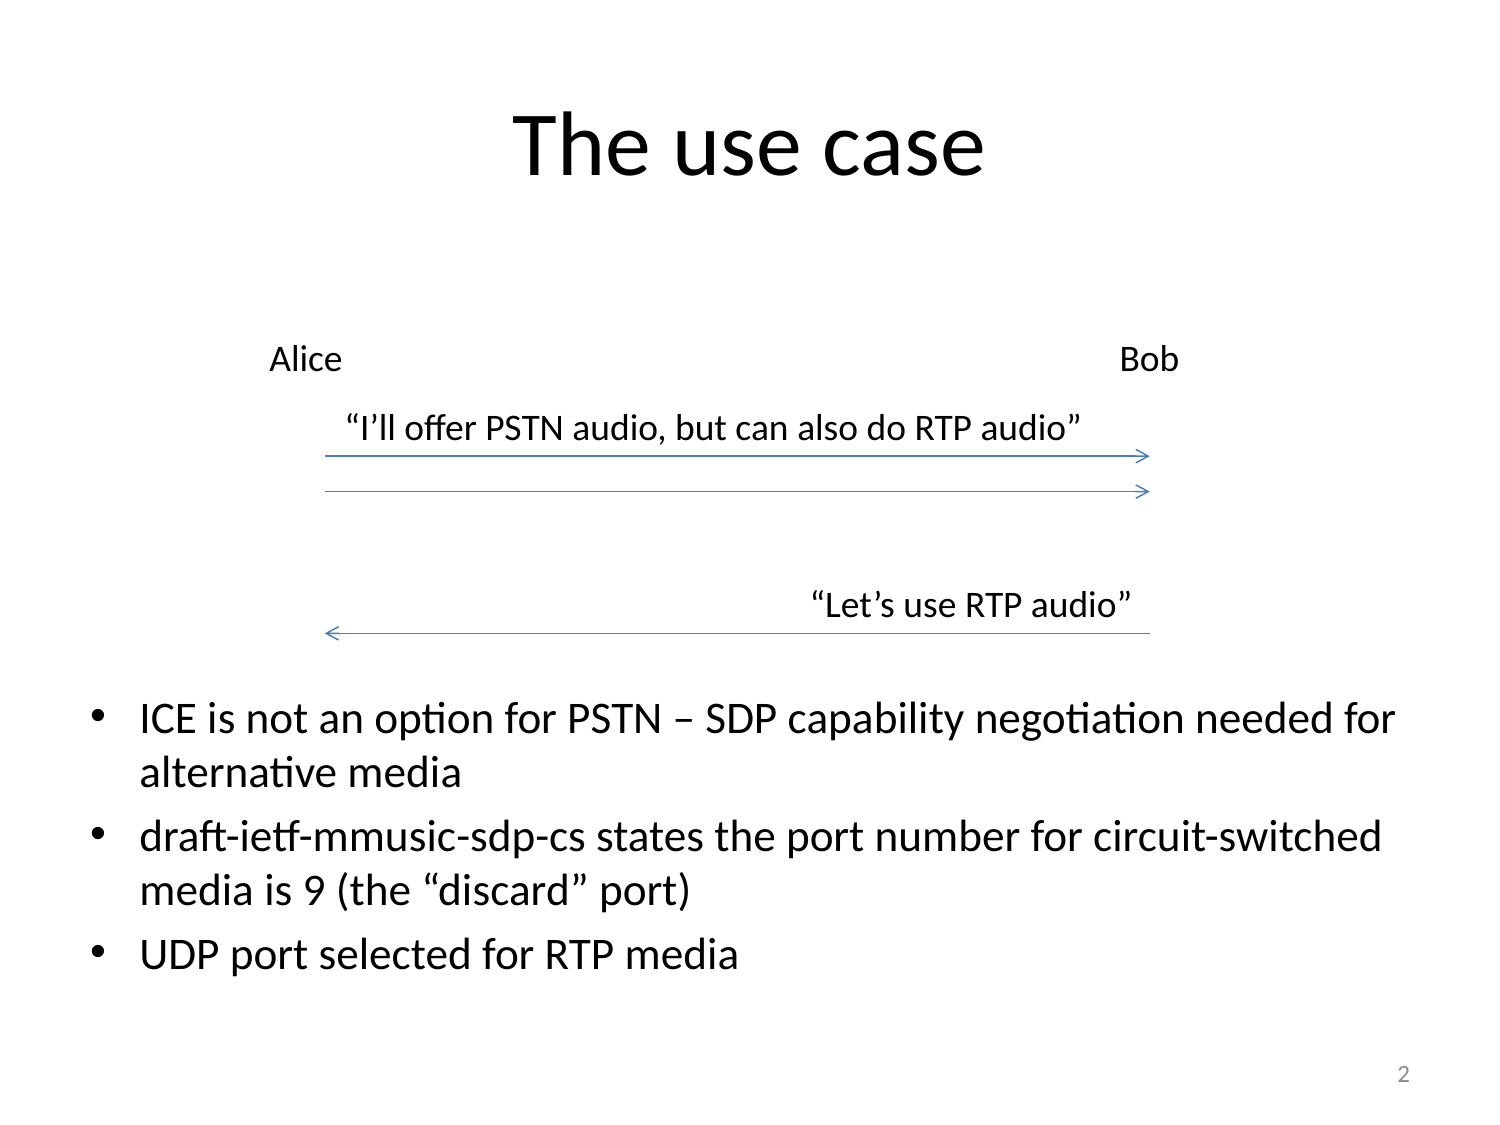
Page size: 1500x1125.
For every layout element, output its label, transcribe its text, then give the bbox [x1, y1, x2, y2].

text_box Bob [1104, 326, 1195, 386]
list ICE is not an option for PSTN – SDP capability negotiation needed for alternative media draft-ietf-mmusic-sdp-cs states the port number for circuit-switched media is 9 (the “discard” port) UDP port selected for RTP media [75, 680, 1425, 988]
text_box “I’ll offer PSTN audio, but can also do RTP audio” [329, 395, 1098, 455]
text_box Alice [254, 326, 358, 386]
text_box “Let’s use RTP audio” [794, 572, 1148, 632]
slide_number 2 [1074, 1042, 1425, 1103]
title The use case [75, 45, 1425, 233]
